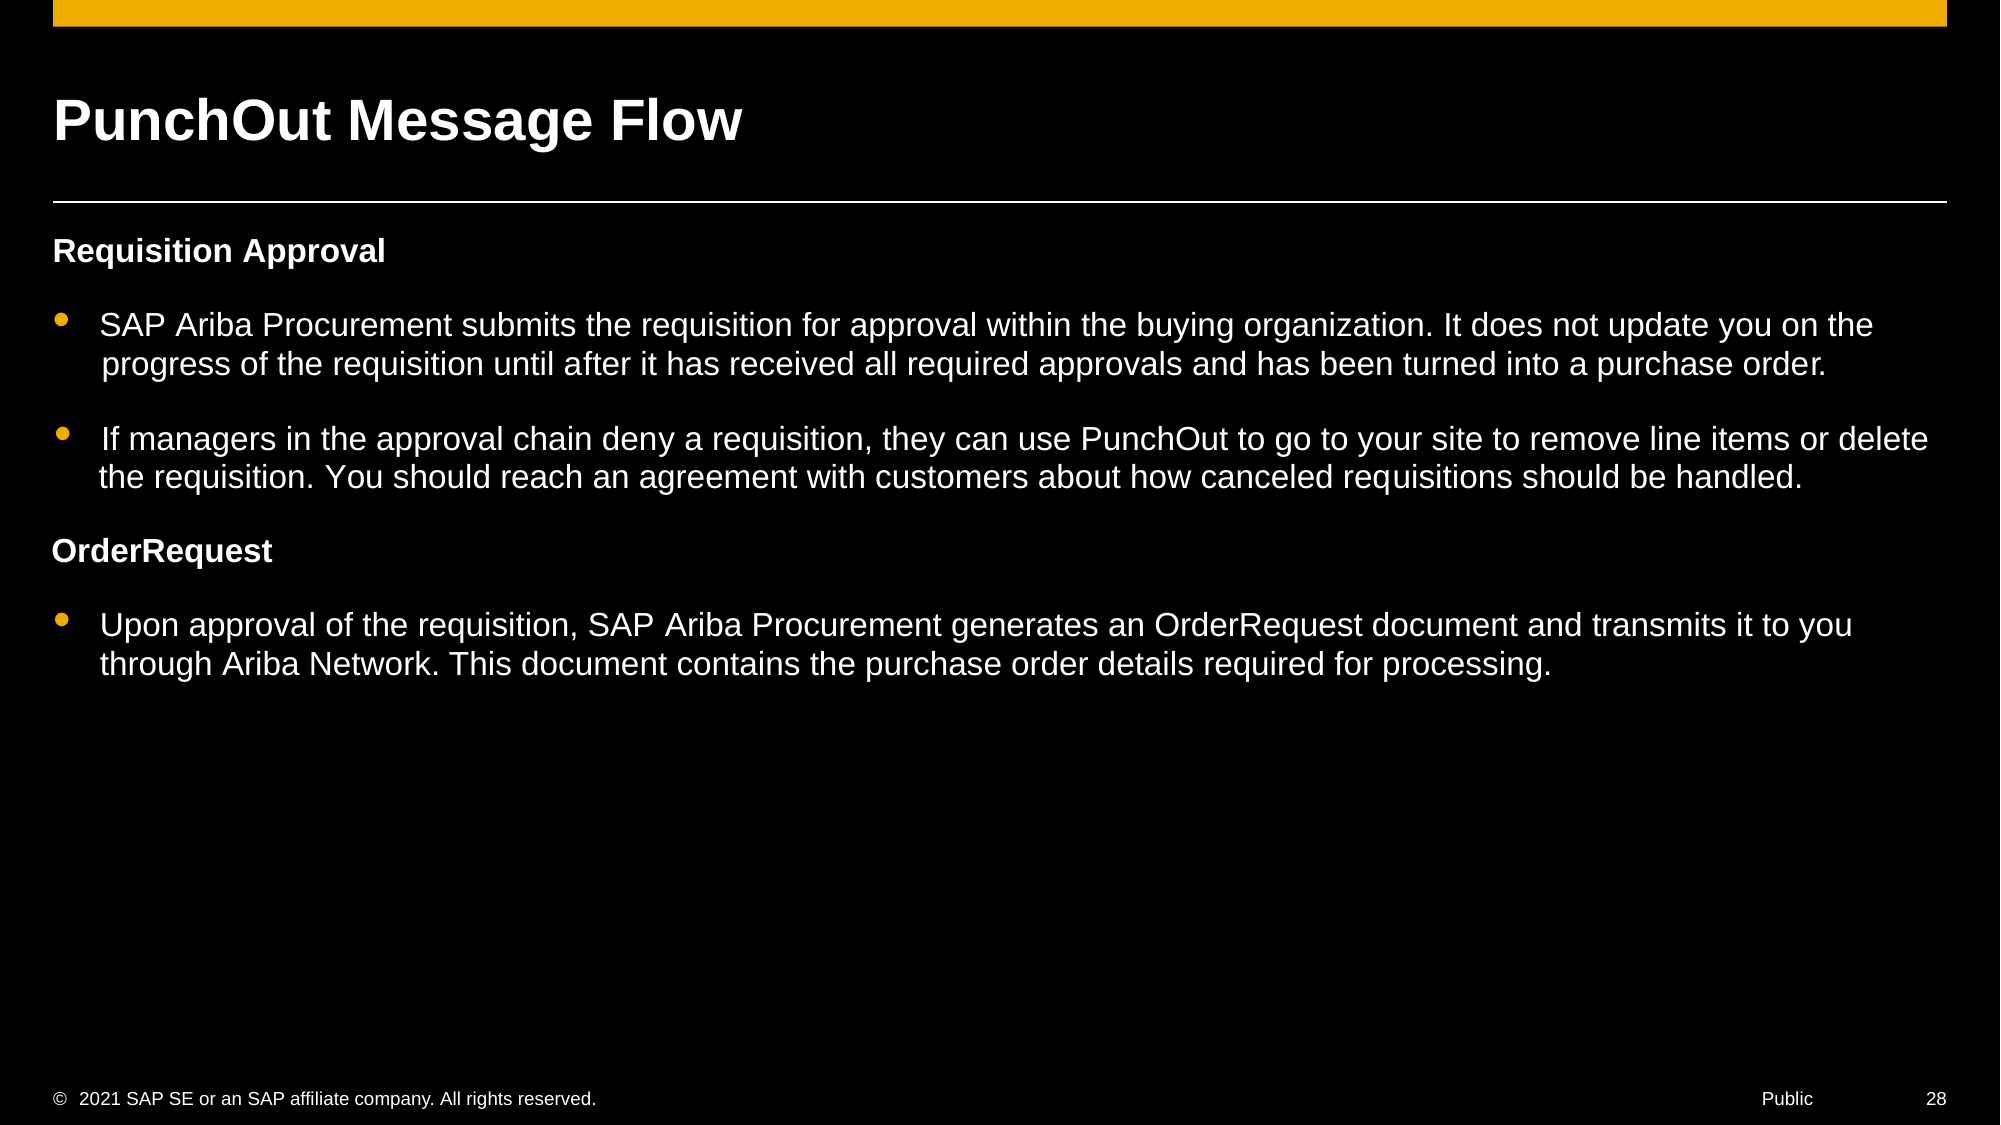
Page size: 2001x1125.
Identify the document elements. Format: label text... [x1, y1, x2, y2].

text_box the requisition. You should reach an agreement with customers about how canceled requisitions should be handled. OrderRequest [51, 455, 1805, 570]
text_box [0, 0, 2000, 1125]
text_box •Upon approval of the requisition, SAP Ariba Procurement generates an OrderRequest document and transmits it to you [53, 586, 1855, 647]
text_box •If managers in the approval chain deny a requisition, they can use PunchOut to go to your site to remove line items or delete [54, 400, 1931, 461]
text_box progress of the requisition until after it has received all required approvals and has been turned into a purchase order. [101, 342, 1828, 383]
text_box [52, 0, 1948, 27]
text_box Requisition Approval [52, 229, 387, 270]
text_box •SAP Ariba Procurement submits the requisition for approval within the buying organization. It does not update you on the [52, 286, 1877, 347]
text_box through Ariba Network. This document contains the purchase order details required for processing. [100, 642, 1555, 683]
text_box © 2021 SAP SE or an SAP affiliate company. All rights reserved. Public 28 [53, 1087, 1947, 1110]
text_box PunchOut Message Flow [53, 82, 744, 153]
